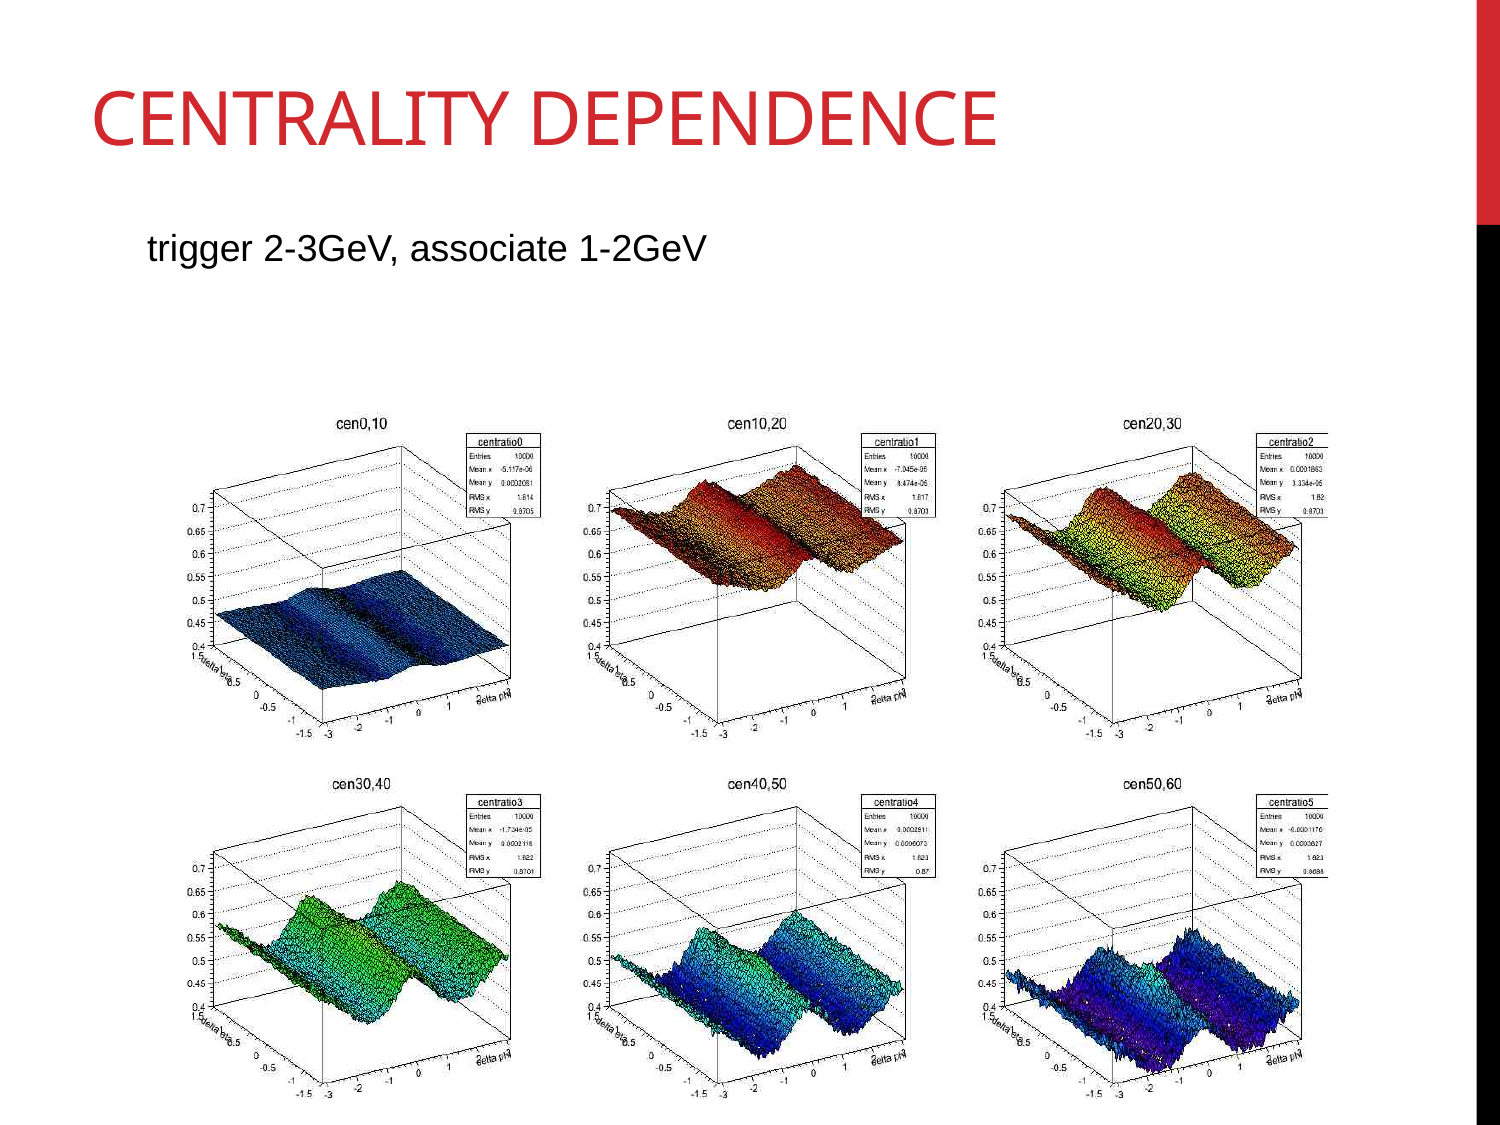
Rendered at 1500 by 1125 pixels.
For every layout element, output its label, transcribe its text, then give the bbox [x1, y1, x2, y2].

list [185, 404, 1329, 1125]
title centrality dependence [75, 25, 1120, 168]
text_box trigger 2-3GeV, associate 1-2GeV [132, 216, 1357, 277]
